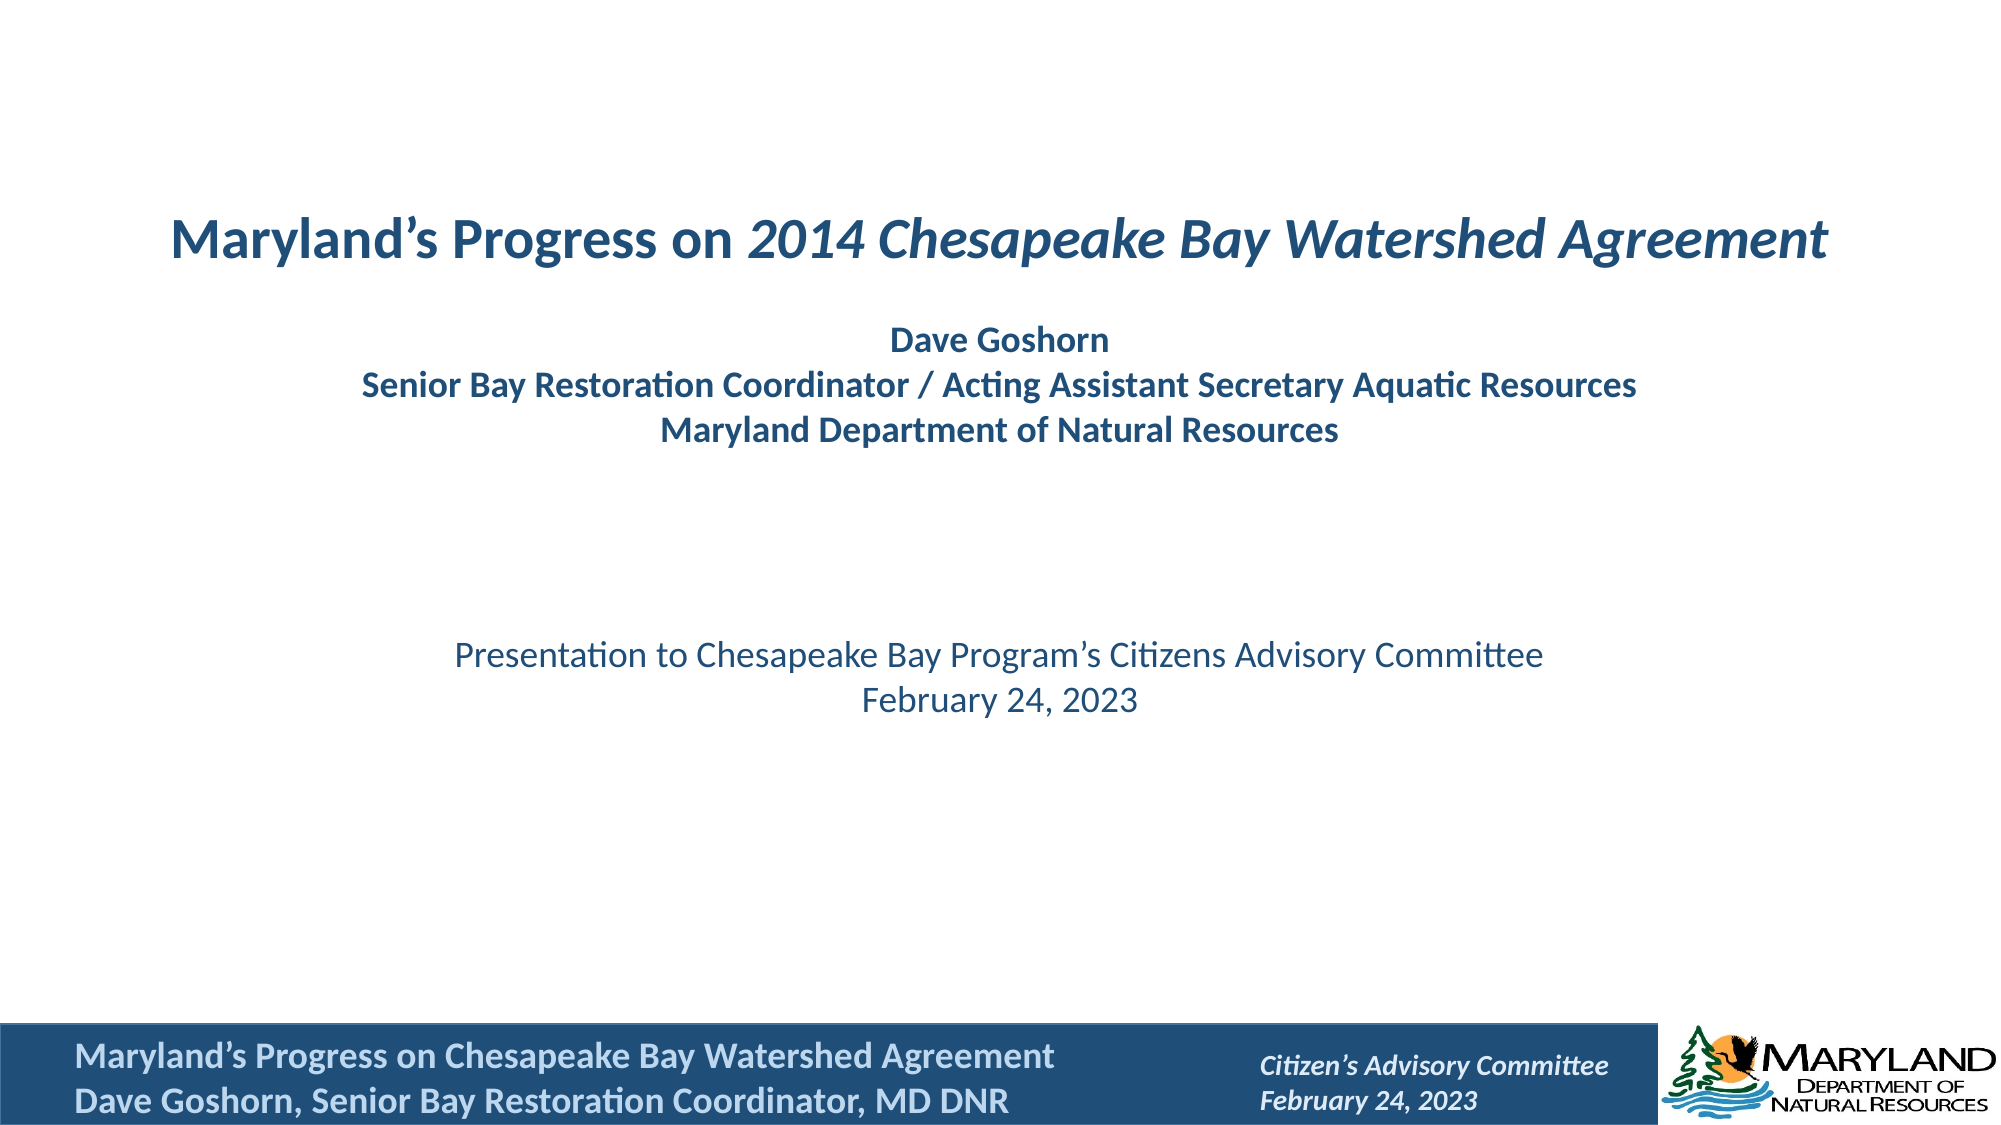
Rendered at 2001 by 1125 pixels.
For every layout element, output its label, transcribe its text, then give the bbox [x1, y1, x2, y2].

text_box Maryland’s Progress on 2014 Chesapeake Bay Watershed Agreement Dave Goshorn Senior Bay Restoration Coordinator / Acting Assistant Secretary Aquatic Resources Maryland Department of Natural Resources Presentation to Chesapeake Bay Program’s Citizens Advisory Committee February 24, 2023 [0, 192, 2000, 728]
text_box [0, 1021, 2000, 1125]
